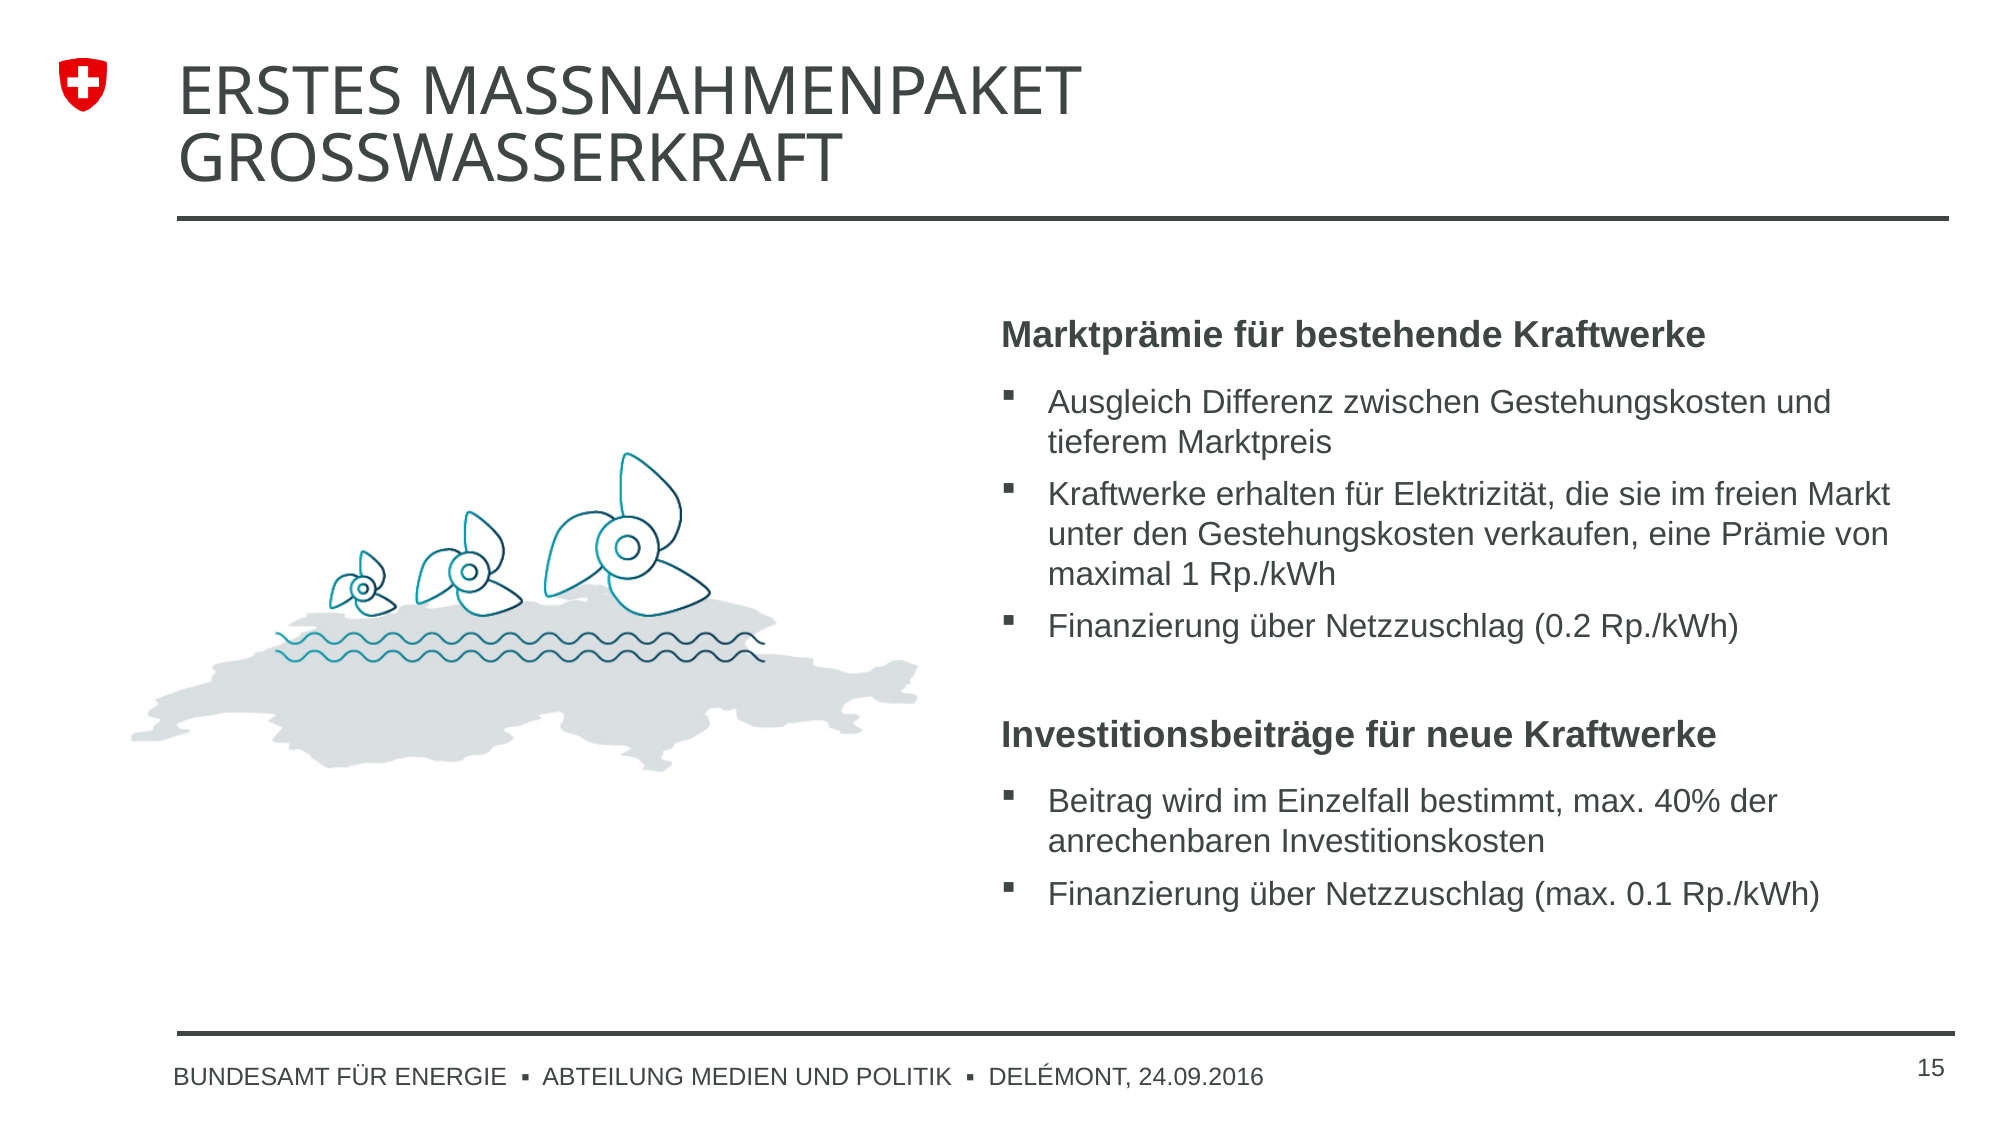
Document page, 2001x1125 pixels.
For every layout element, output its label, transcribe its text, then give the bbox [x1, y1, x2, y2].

slide_number 15 [1826, 1051, 1945, 1099]
title Erstes Massnahmenpaket grosswasserkraft [177, 59, 1949, 195]
picture [114, 432, 928, 787]
picture [59, 58, 108, 113]
text_box Marktprämie für bestehende Kraftwerke Ausgleich Differenz zwischen Gestehungskosten und tieferem Marktpreis Kraftwerke erhalten für Elektrizität, die sie im freien Markt unter den Gestehungskosten verkaufen, eine Prämie von maximal 1 Rp./kWh Finanzierung über Netzzuschlag (0.2 Rp./kWh) Investitionsbeiträge für neue Kraftwerke Beitrag wird im Einzelfall bestimmt, max. 40% der anrechenbaren Investitionskosten Finanzierung über Netzzuschlag (max. 0.1 Rp./kWh) [986, 302, 1957, 920]
